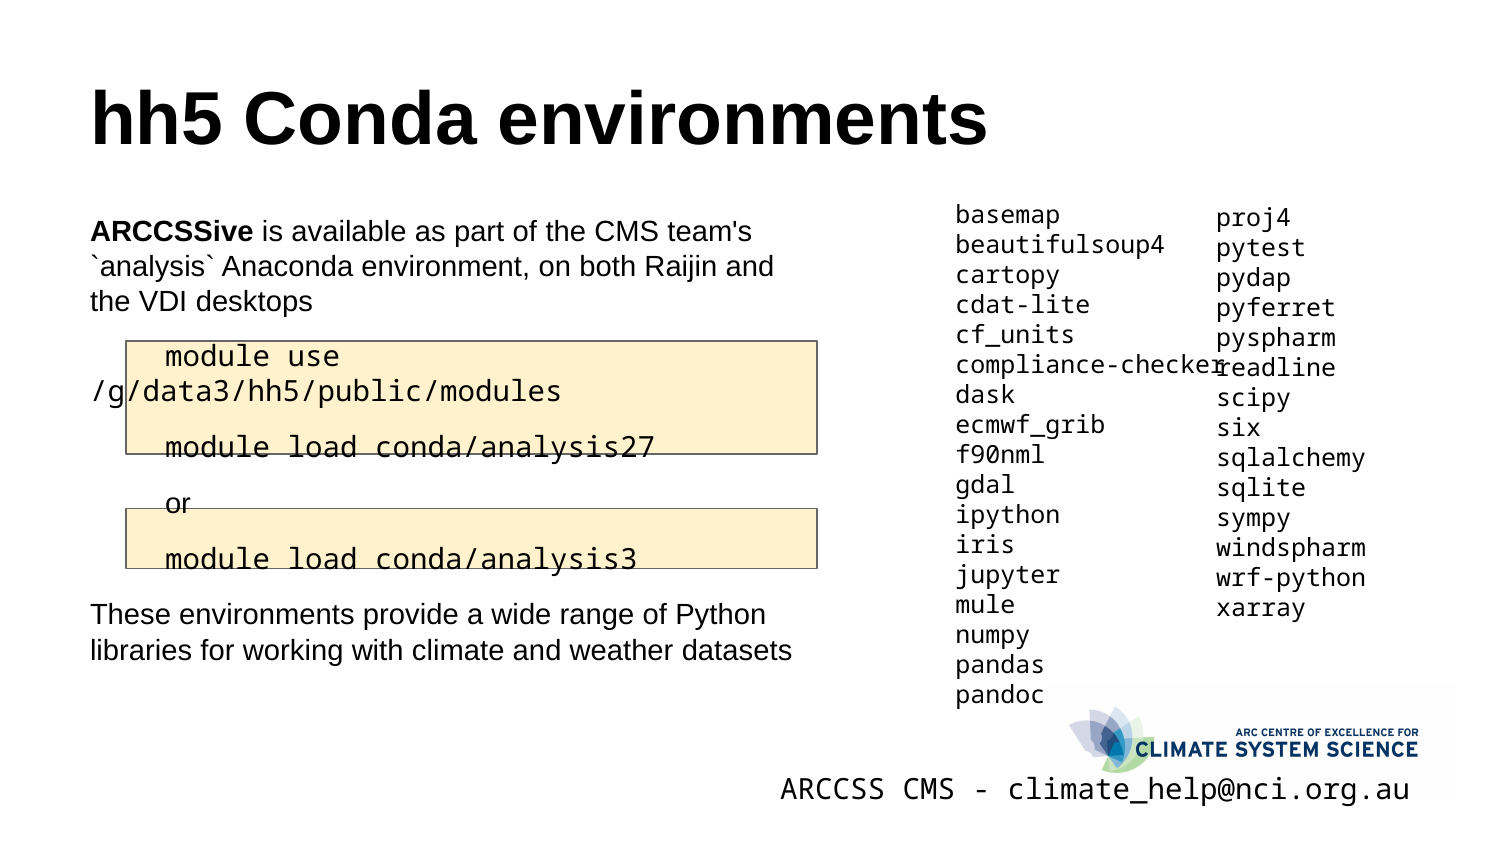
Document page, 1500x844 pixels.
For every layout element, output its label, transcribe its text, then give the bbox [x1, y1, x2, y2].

picture [1070, 785, 1074, 796]
picture [1309, 785, 1318, 796]
picture [1240, 785, 1248, 796]
picture [1205, 785, 1213, 796]
text_box proj4 pytest pydap pyferret pyspharm readline scipy six sqlalchemy sqlite sympy windspharm wrf-python xarray [1201, 186, 1500, 717]
picture [1044, 714, 1456, 796]
picture [1064, 785, 1068, 796]
picture [1344, 785, 1353, 796]
picture [1219, 780, 1232, 796]
list ARCCSSive is available as part of the CMS team's `analysis` Anaconda environment, on both Raijin and the VDI desktops module use /g/data3/hh5/public/modules module load conda/analysis27 or module load conda/analysis3 These environments provide a wide range of Python libraries for working with climate and weather datasets [75, 196, 818, 808]
picture [1116, 785, 1125, 790]
text_box basemap beautifulsoup4 cartopy cdat-lite cf_units compliance-checker dask ecmwf_grib f90nml gdal ipython iris jupyter mule numpy pandas pandoc [940, 184, 1492, 714]
title hh5 Conda environments [75, 33, 1425, 175]
picture [1169, 785, 1178, 790]
picture [1152, 785, 1160, 796]
